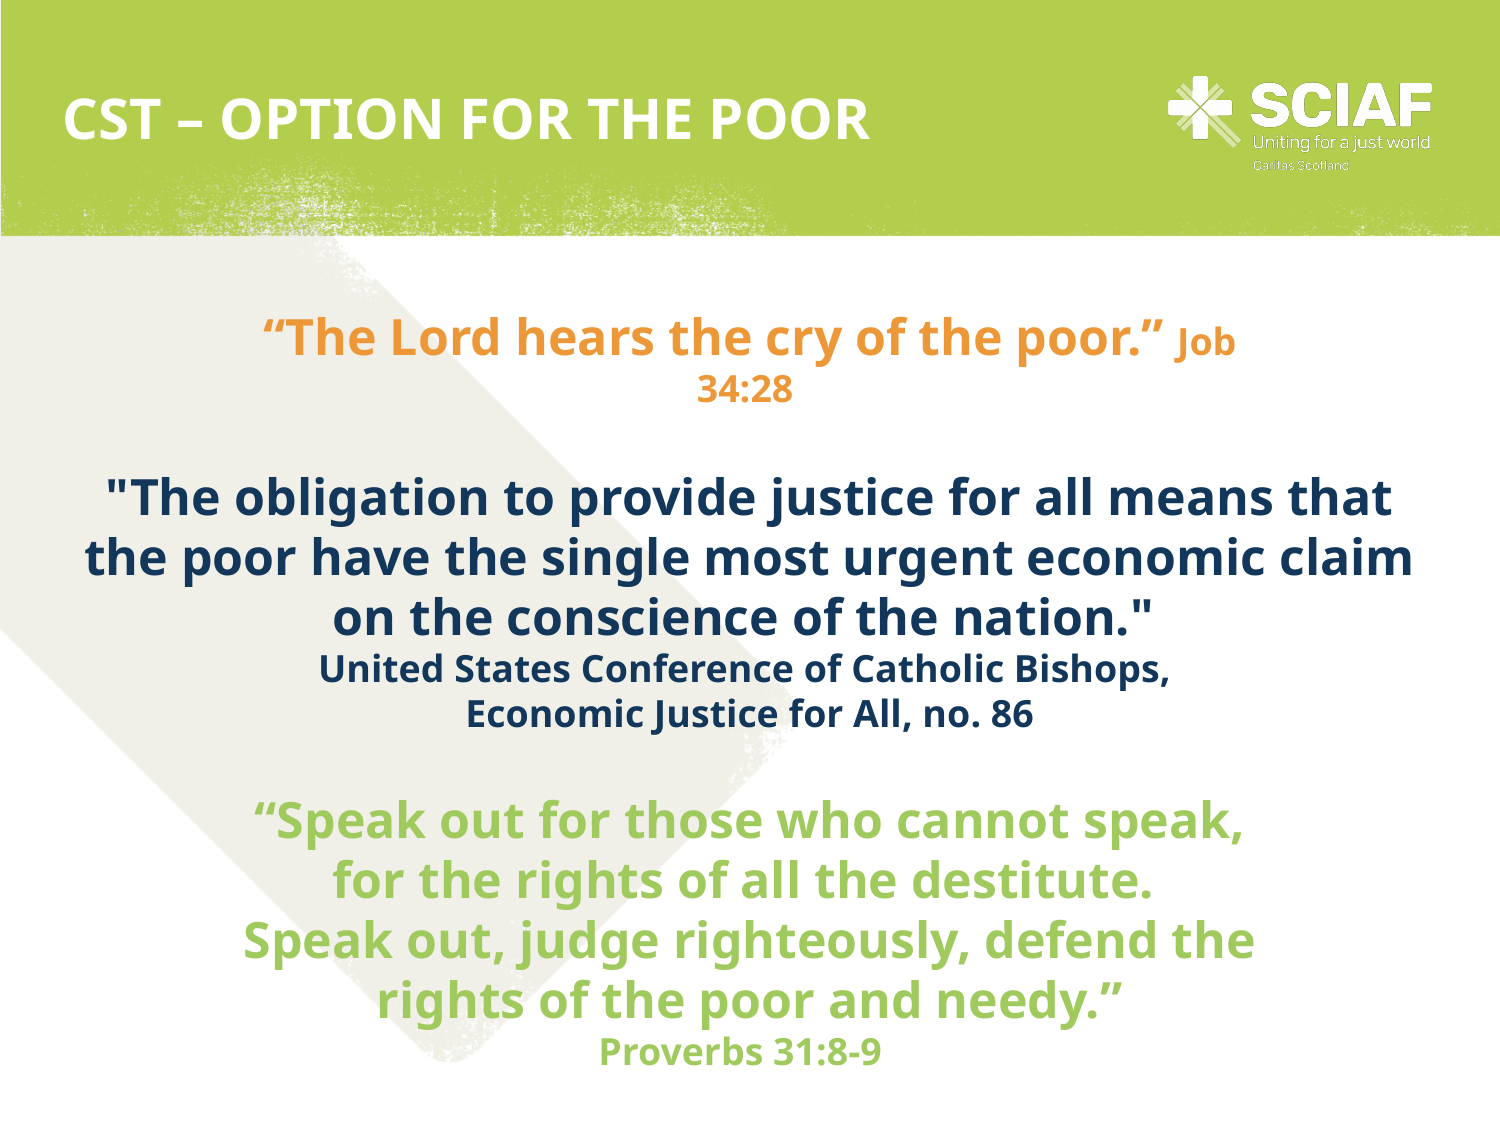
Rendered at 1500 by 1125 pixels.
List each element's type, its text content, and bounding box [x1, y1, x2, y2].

text_box [0, 262, 1500, 1125]
text_box "The obligation to provide justice for all means that the poor have the single most urgent economic claim on the conscience of the nation." United States Conference of Catholic Bishops, Economic Justice for All, no. 86 [821, 457, 1445, 743]
text_box “The Lord hears the cry of the poor.” Job 34:28 [821, 298, 1252, 418]
picture [0, 0, 1500, 1082]
text_box “Speak out for those who cannot speak, for the rights of all the destitute. Speak out, judge righteously, defend the rights of the poor and needy.” Proverbs 31:8-9 [821, 781, 1289, 1081]
